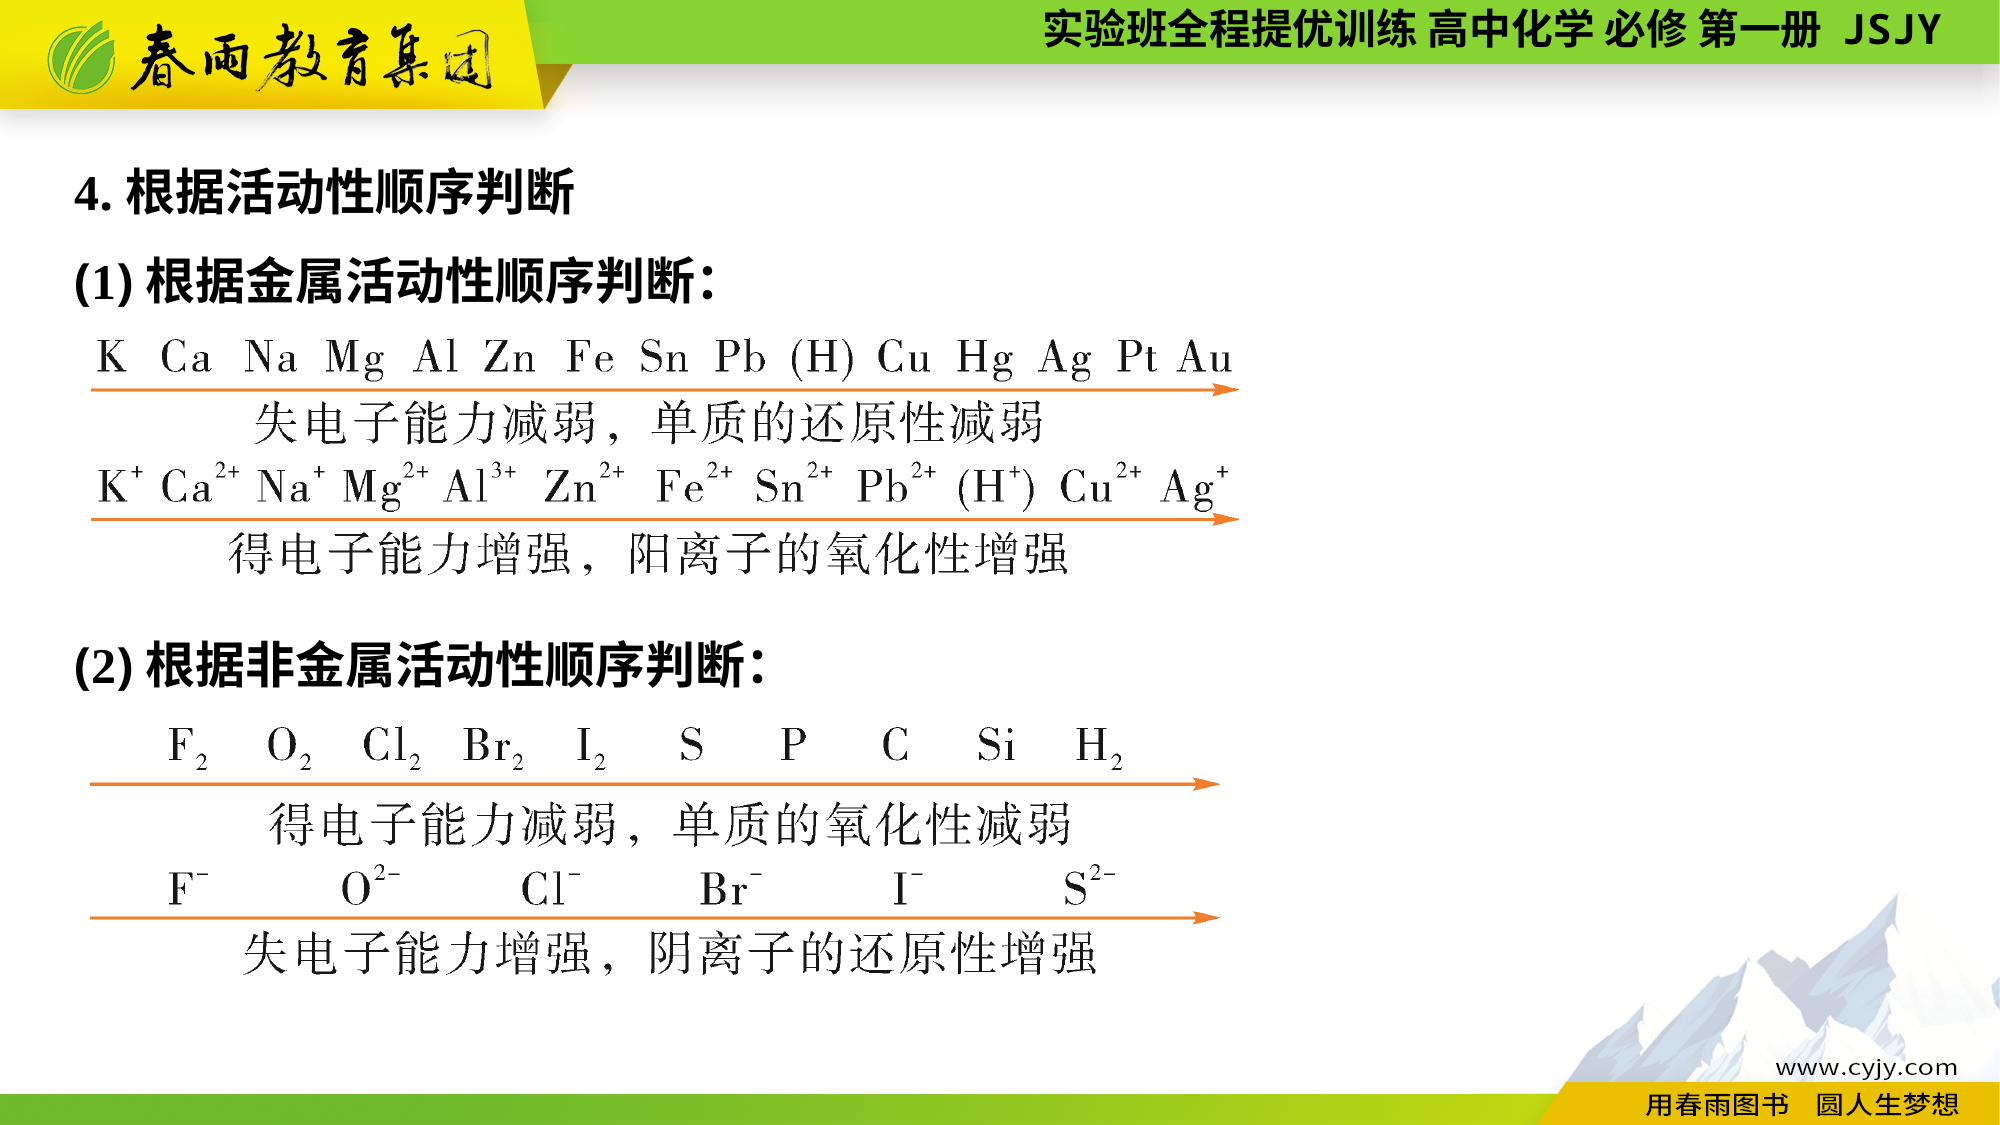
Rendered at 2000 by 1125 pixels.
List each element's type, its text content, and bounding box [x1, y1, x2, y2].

picture [0, 0, 2000, 1125]
text_box (2)根据非金属活动性顺序判断： [59, 595, 1944, 701]
list 4.根据活动性顺序判断 (1)根据金属活动性顺序判断： [59, 122, 1944, 308]
